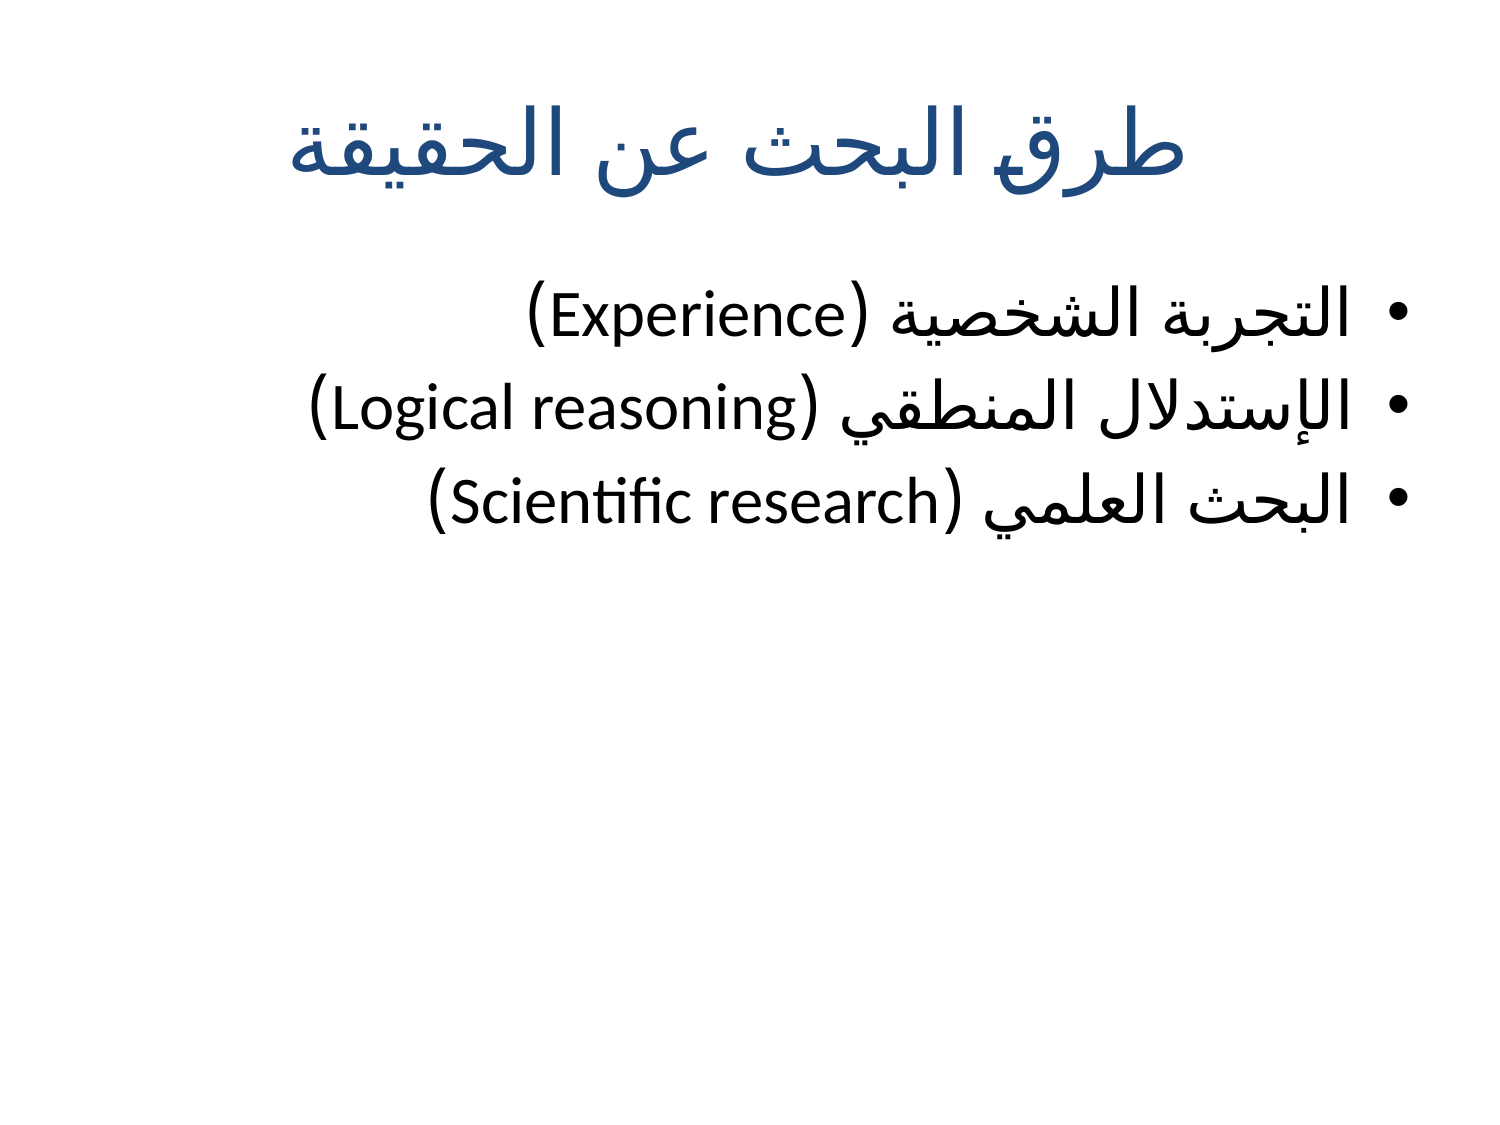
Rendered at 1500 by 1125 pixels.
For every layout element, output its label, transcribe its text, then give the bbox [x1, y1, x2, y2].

title طرق البحث عن الحقيقة [75, 45, 1425, 233]
list التجربة الشخصية (Experience) الإستدلال المنطقي (Logical reasoning) البحث العلمي (Scientific research) [75, 262, 1425, 1005]
